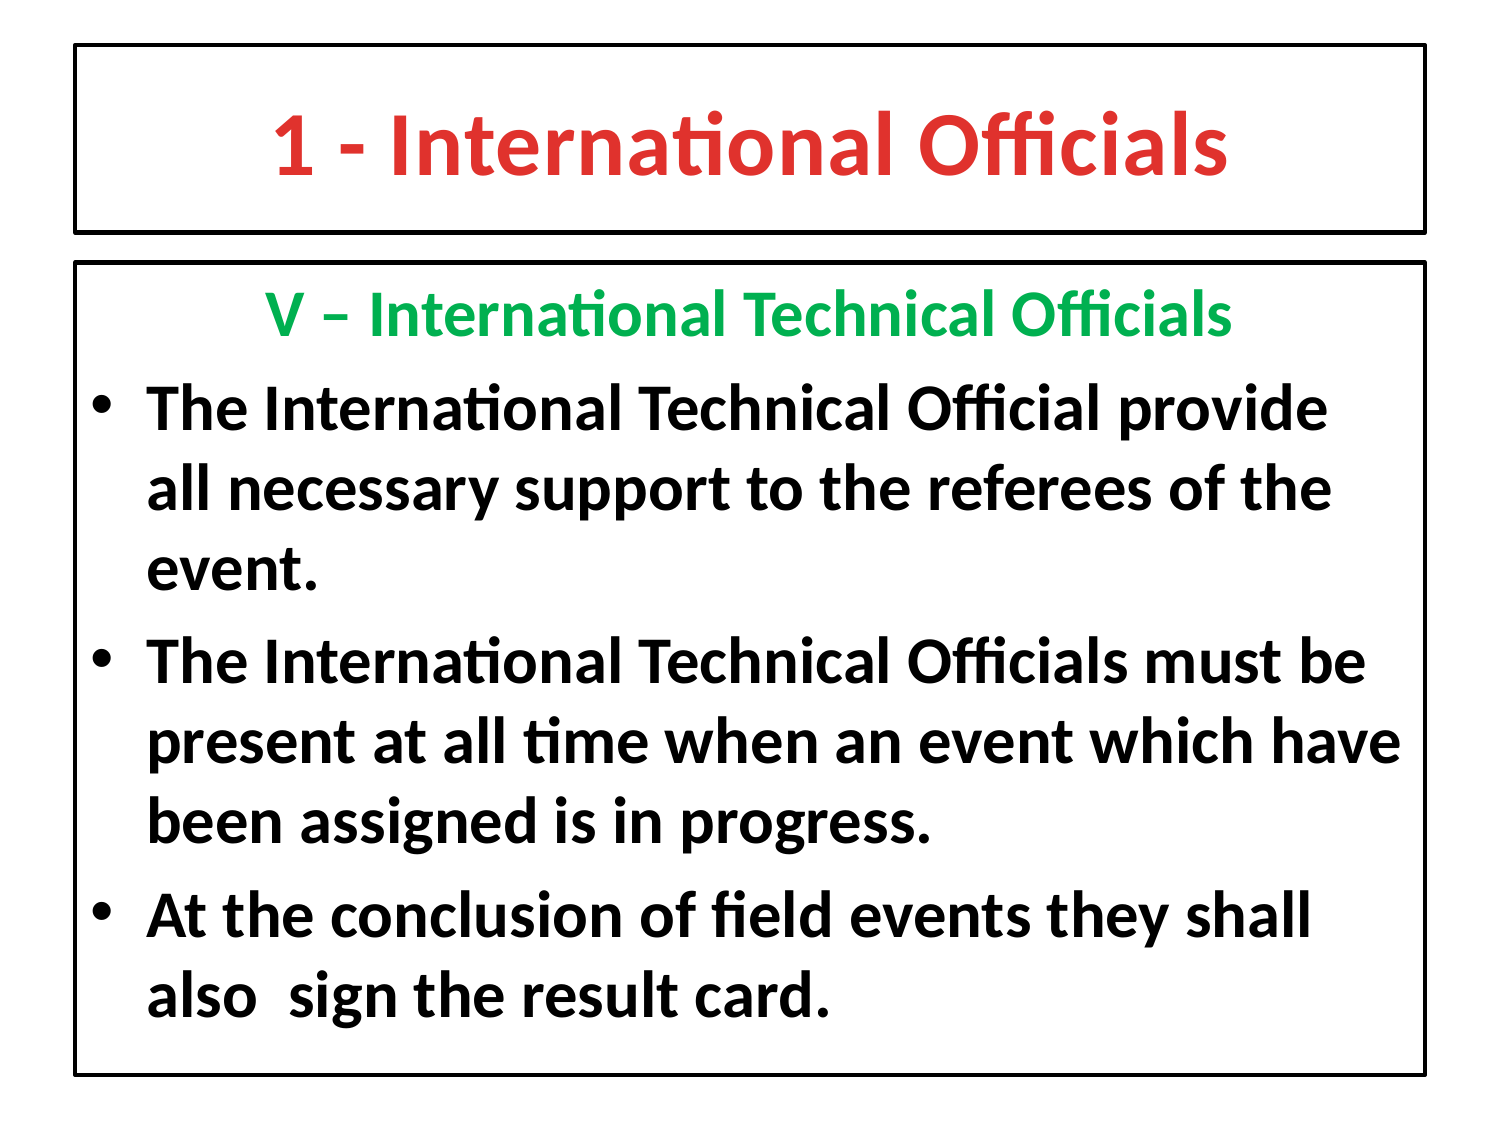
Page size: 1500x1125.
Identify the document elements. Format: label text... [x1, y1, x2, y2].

title 1 - International Officials [73, 43, 1427, 235]
list V – International Technical Officials The International Technical Official provide all necessary support to the referees of the event. The International Technical Officials must be present at all time when an event which have been assigned is in progress. At the conclusion of field events they shall also sign the result card. [73, 260, 1427, 1077]
